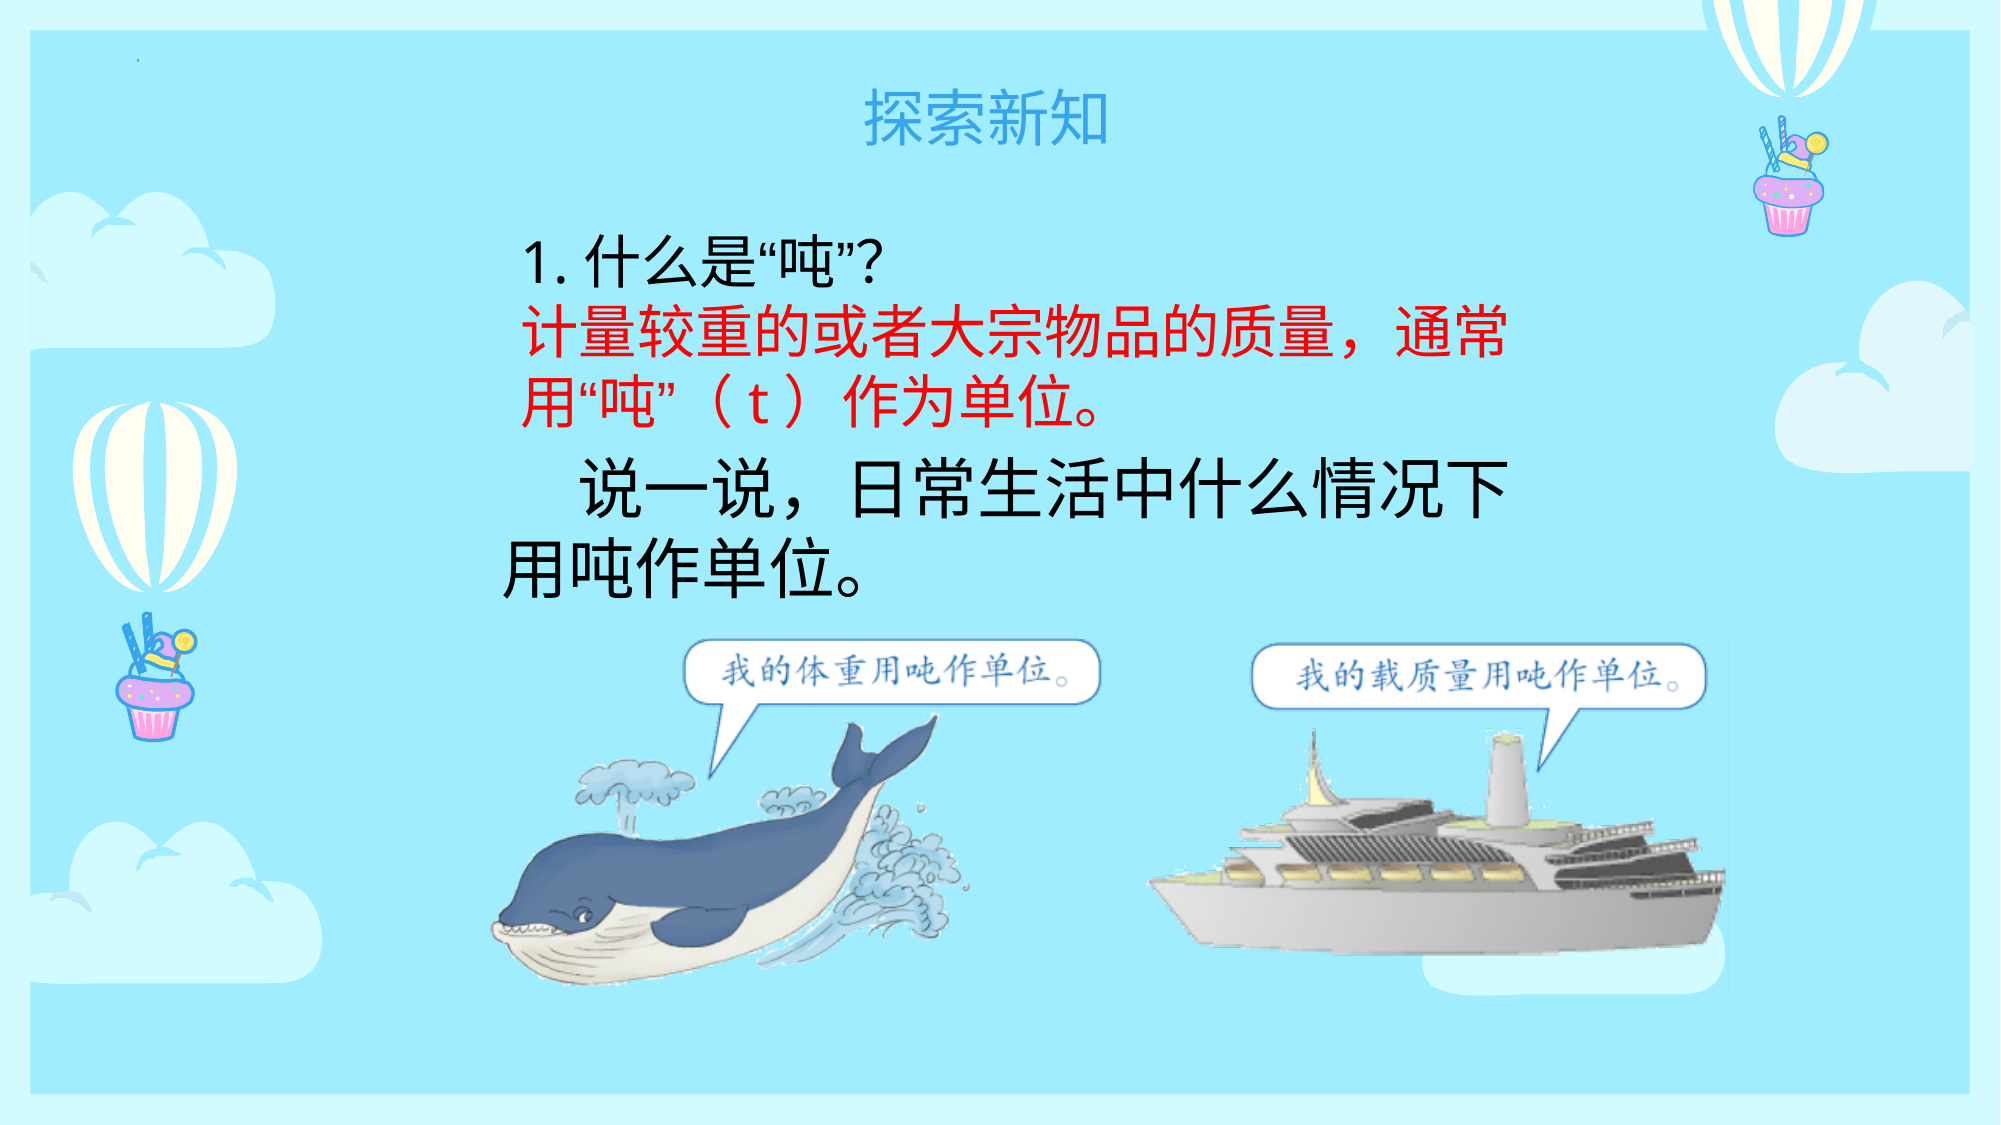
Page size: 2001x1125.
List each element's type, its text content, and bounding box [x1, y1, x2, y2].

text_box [59, 399, 251, 742]
text_box 说一说，日常生活中什么情况下用吨作单位。 [486, 439, 1574, 614]
text_box 1.什么是“吨”？ 计量较重的或者大宗物品的质量，通常用“吨”（t）作为单位。 [505, 218, 1827, 443]
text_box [1419, 993, 1730, 998]
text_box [1701, 0, 1877, 238]
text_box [27, 821, 327, 984]
picture [486, 638, 1730, 993]
text_box 探索新知 [847, 72, 1153, 162]
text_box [30, 191, 280, 351]
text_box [1771, 280, 1970, 475]
text_box [0, 0, 2000, 1125]
